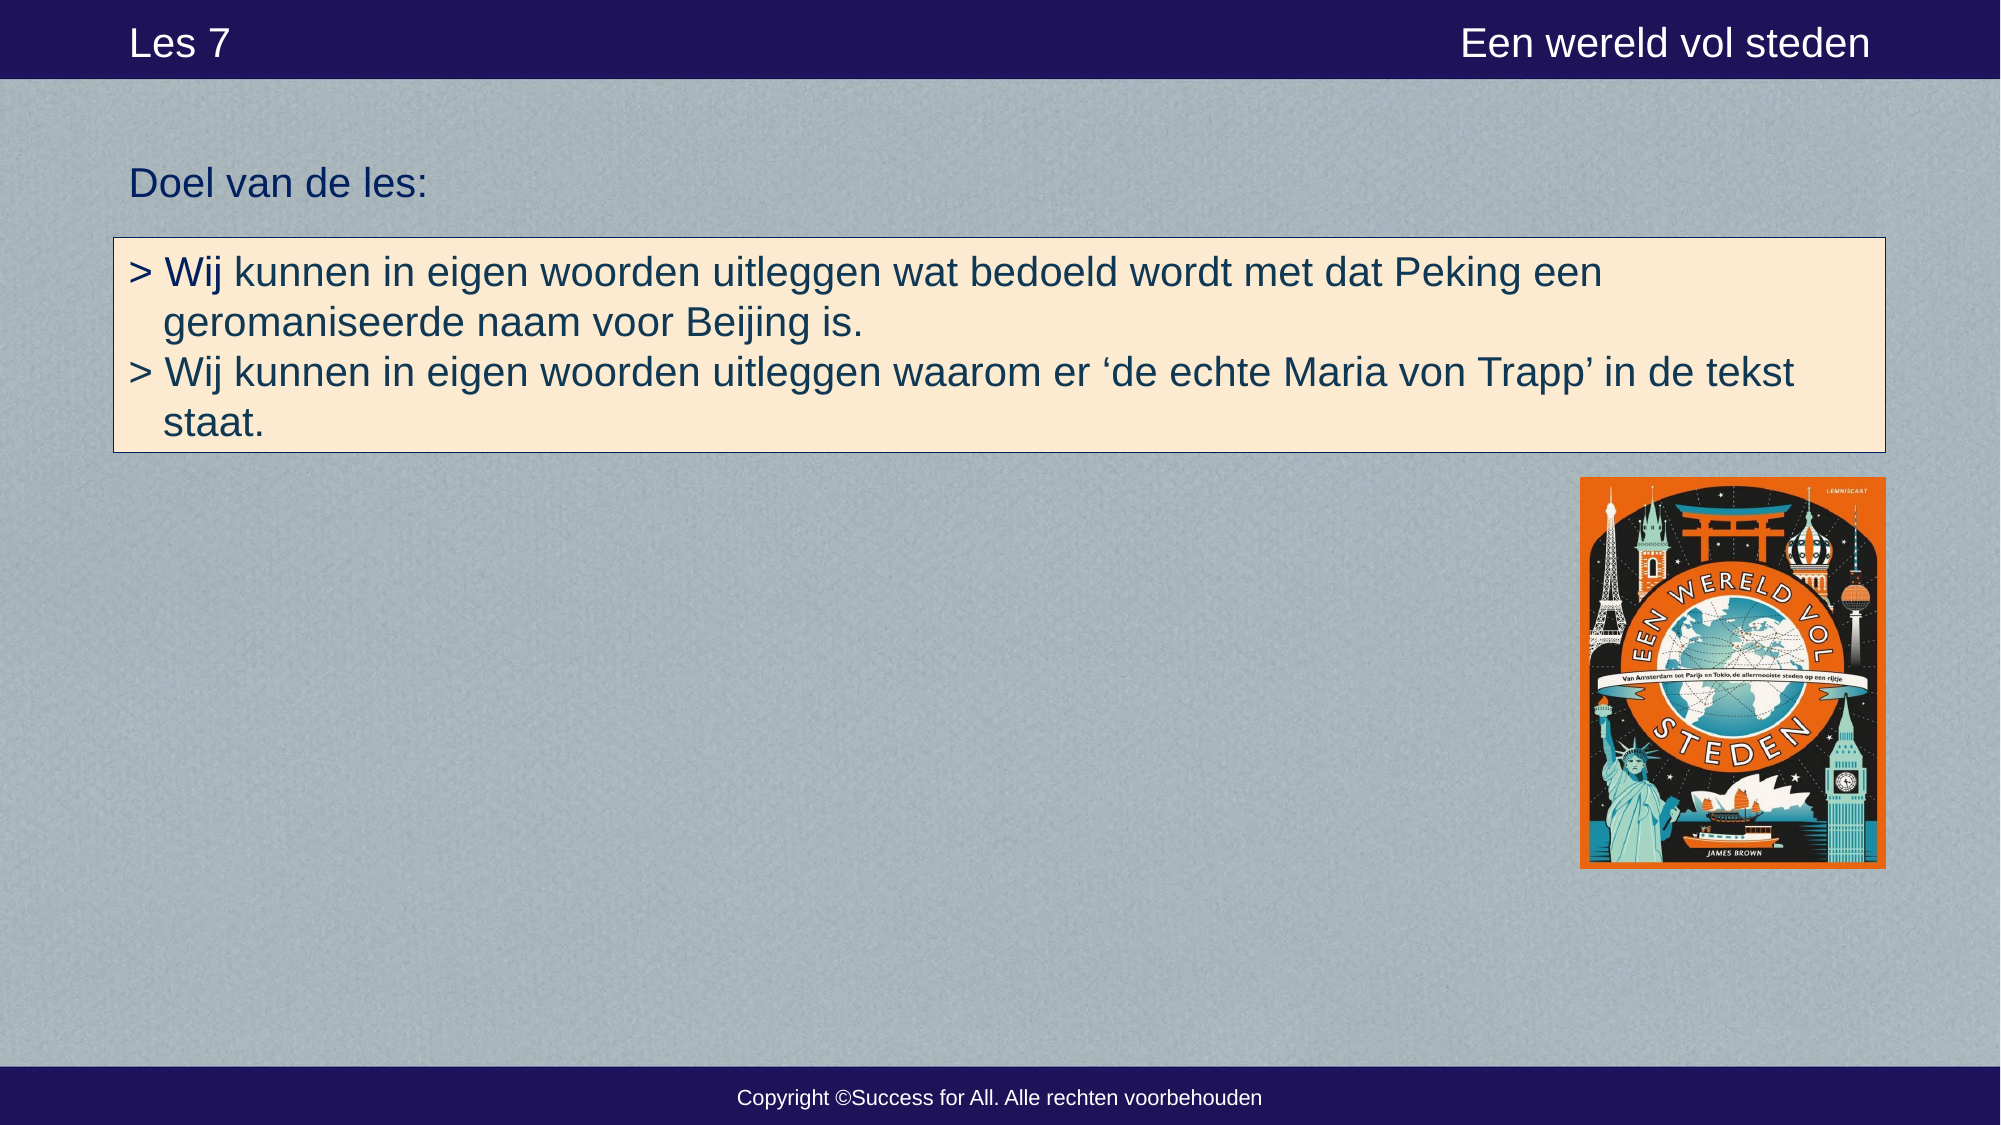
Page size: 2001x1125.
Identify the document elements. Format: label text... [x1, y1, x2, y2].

text_box > Wij kunnen in eigen woorden uitleggen wat bedoeld wordt met dat Peking een geromaniseerde naam voor Beijing is. > Wij kunnen in eigen woorden uitleggen waarom er ‘de echte Maria von Trapp’ in de tekst staat. [113, 237, 1886, 453]
text_box Les 7 [114, 8, 354, 73]
text_box Copyright ©Success for All. Alle rechten voorbehouden [0, 1076, 2000, 1125]
text_box Een wereld vol steden [999, 8, 1886, 73]
text_box Doel van de les: [113, 148, 1635, 214]
picture [0, 0, 2001, 1125]
